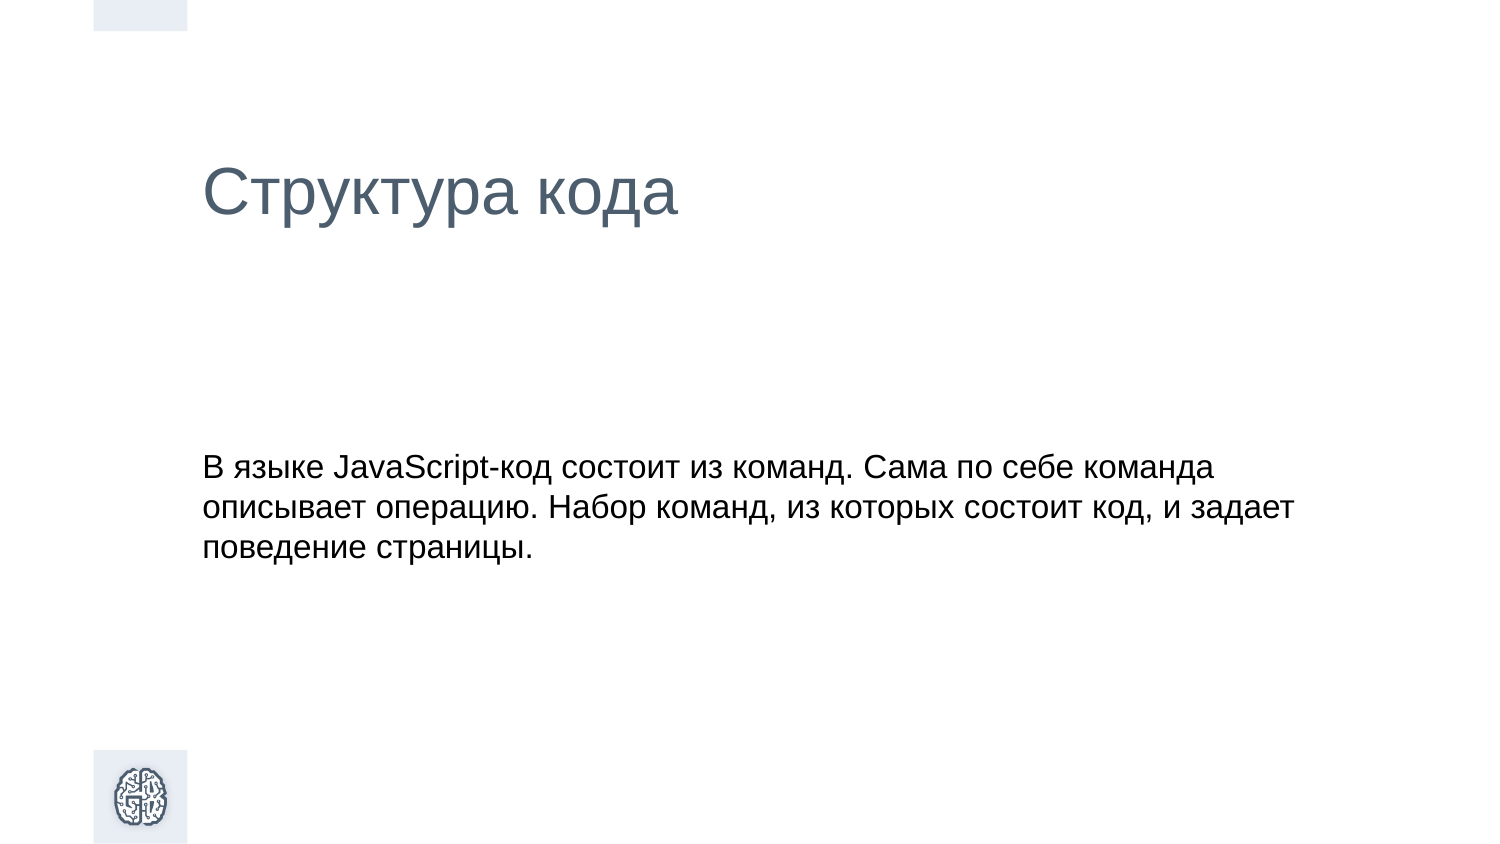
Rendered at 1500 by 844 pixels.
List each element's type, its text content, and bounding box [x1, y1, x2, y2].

text_box Структура кода [187, 93, 1312, 269]
picture [106, 760, 175, 834]
text_box В языке JavaScript-код состоит из команд. Сама по себе команда описывает операцию. Набор команд, из которых состоит код, и задает поведение страницы. [187, 269, 1312, 741]
